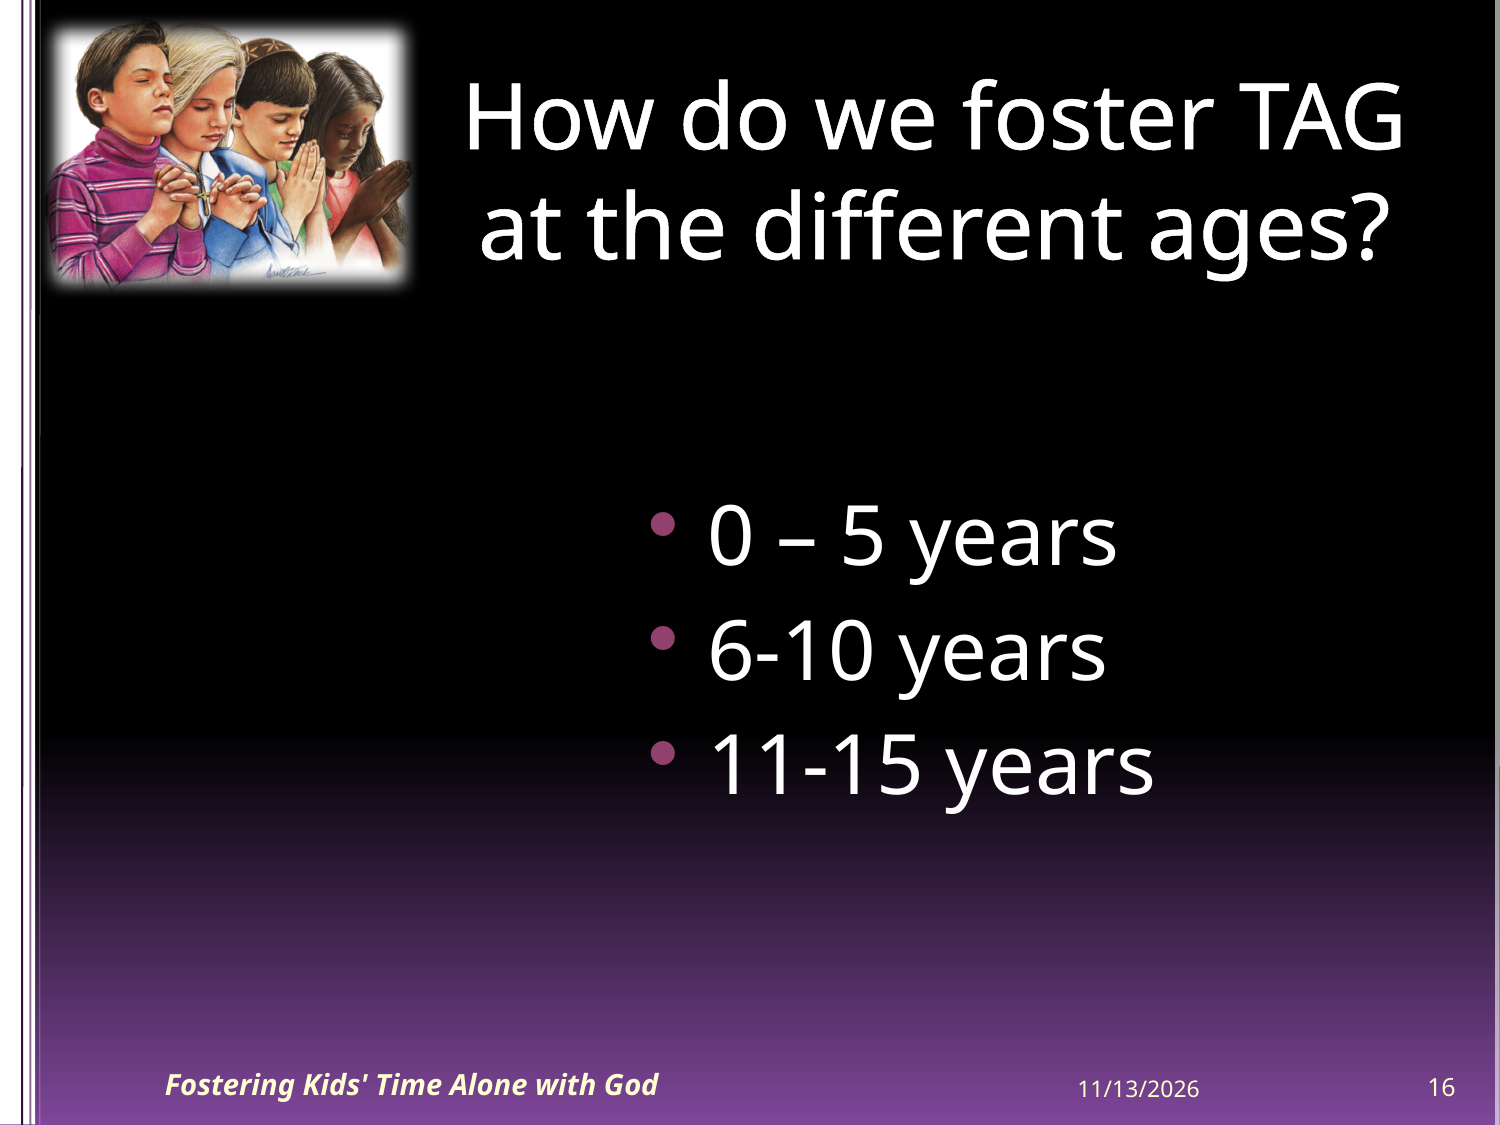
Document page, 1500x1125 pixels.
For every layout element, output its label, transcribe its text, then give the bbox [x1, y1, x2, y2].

picture [48, 23, 411, 289]
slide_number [1063, 1053, 1412, 1114]
text_box [25, 0, 245, 77]
footer Fostering Kids' Time Alone with God [150, 1053, 1063, 1114]
slide_number 16 [1412, 1053, 1488, 1114]
text_box How do we foster TAG at the different ages? [446, 49, 1423, 285]
list 0 – 5 years 6-10 years 11-15 years [624, 474, 1213, 888]
